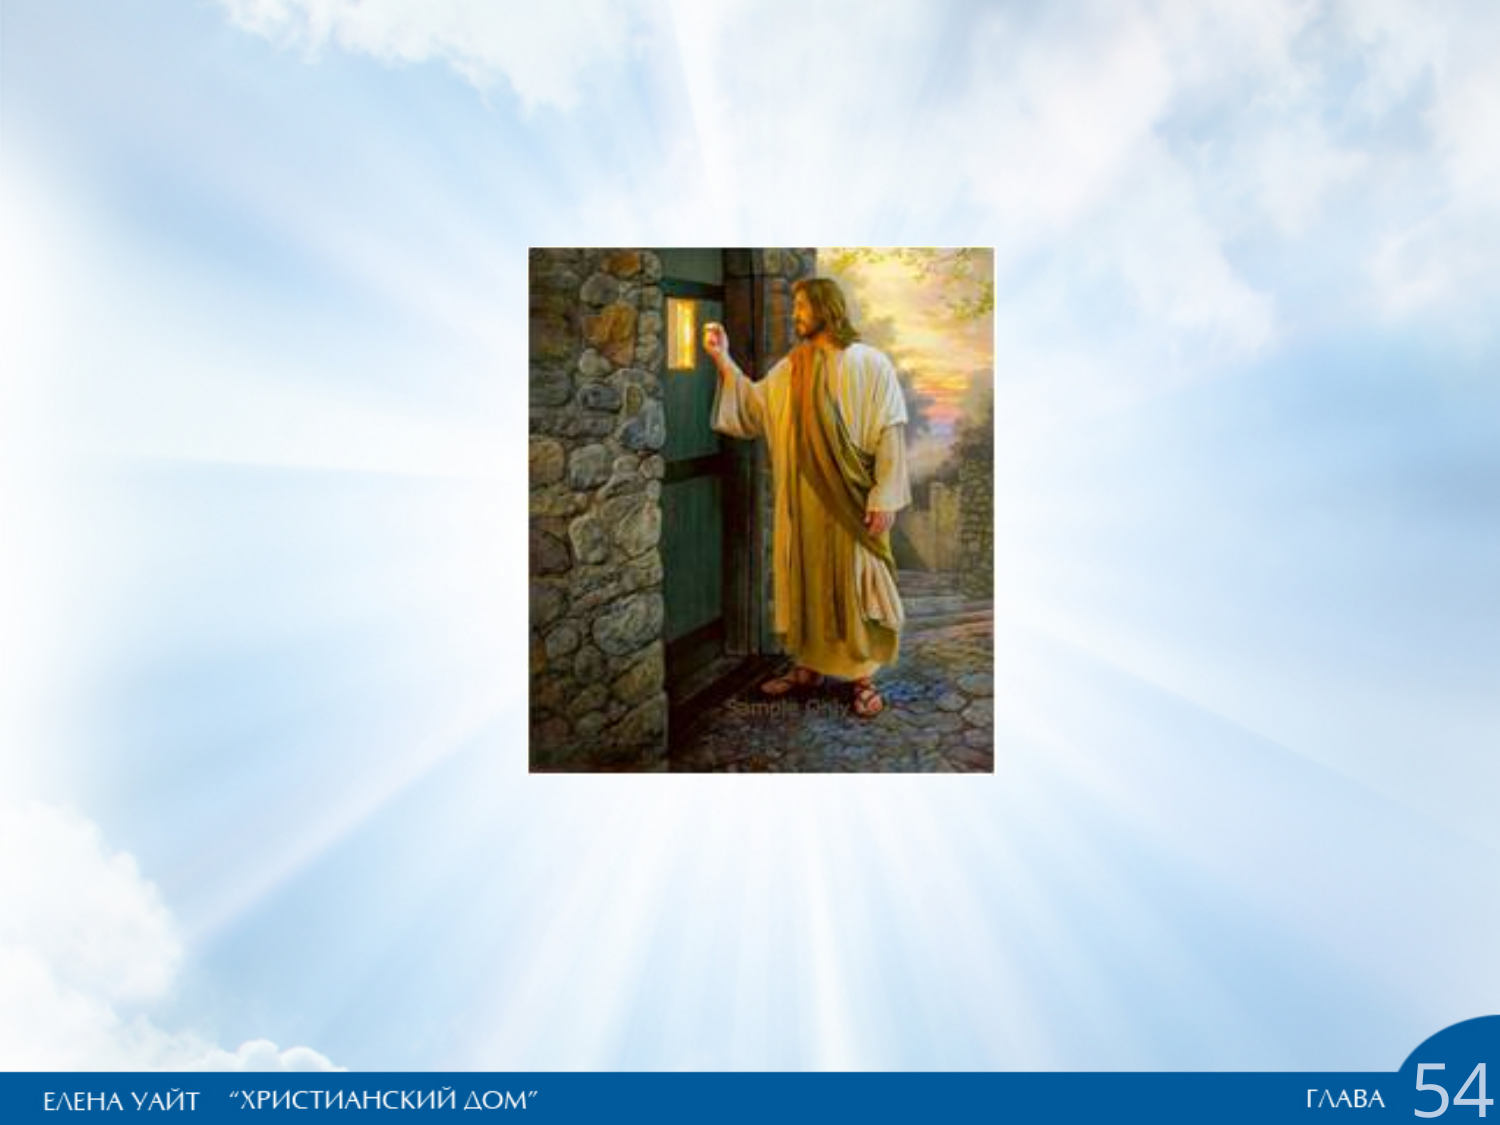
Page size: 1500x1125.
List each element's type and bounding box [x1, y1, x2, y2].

list [527, 245, 997, 776]
picture [0, 0, 1500, 1125]
